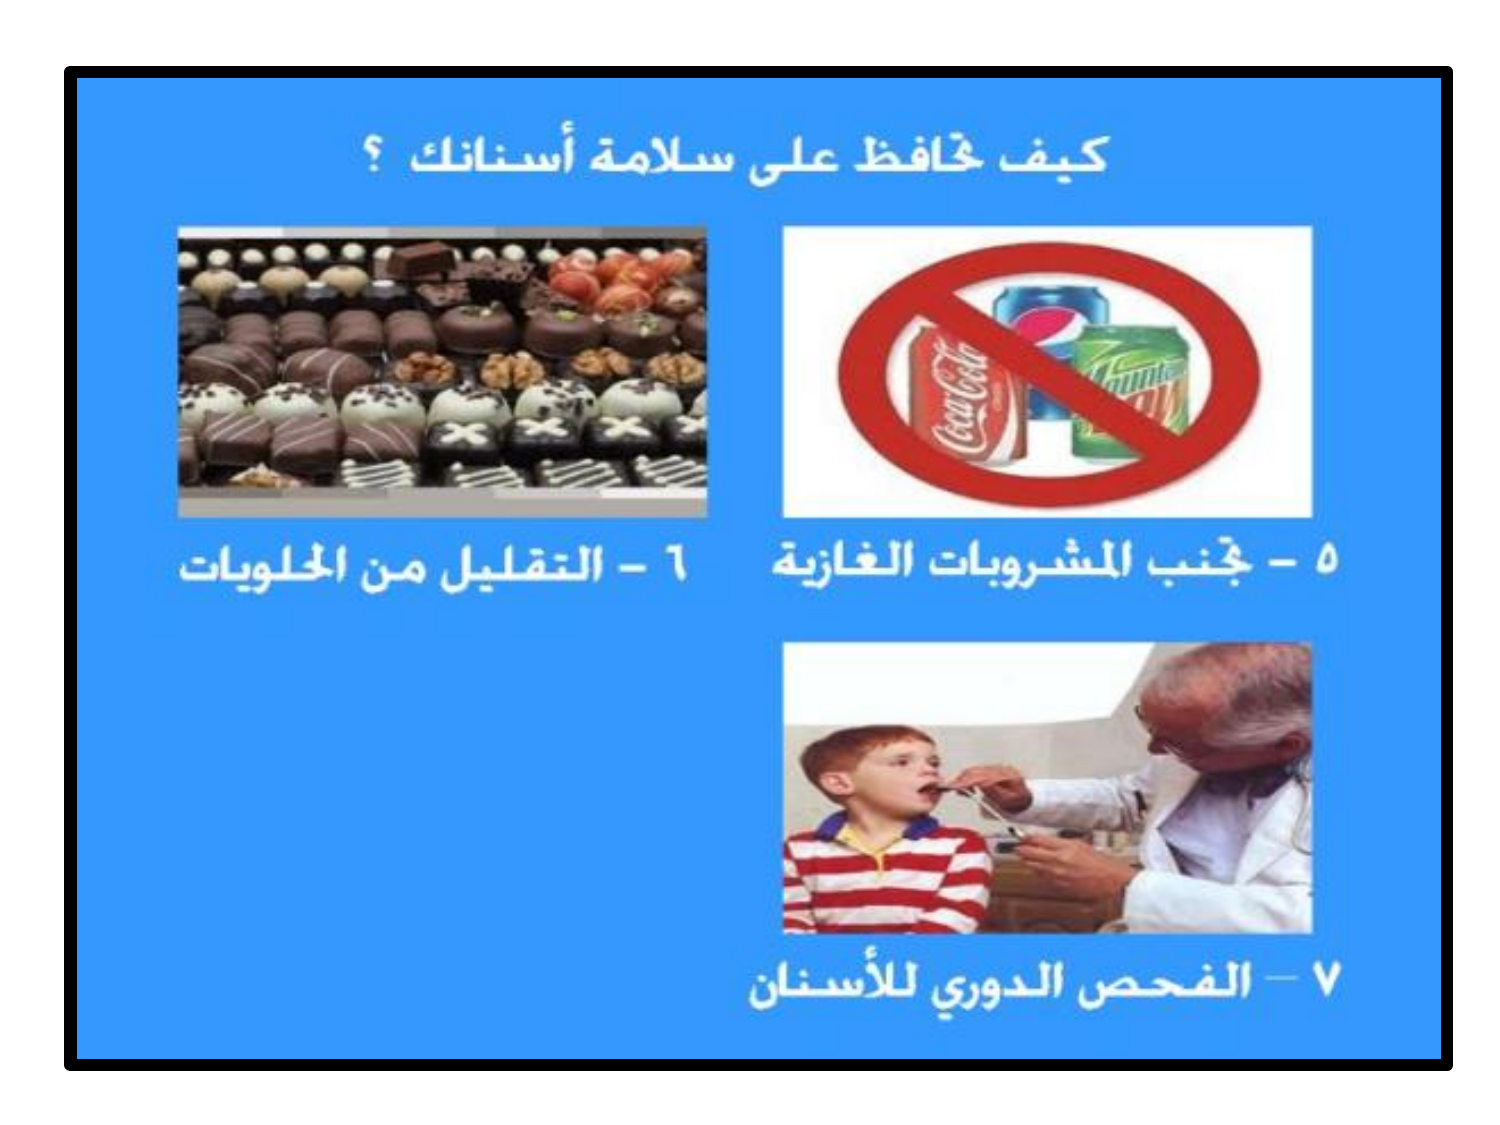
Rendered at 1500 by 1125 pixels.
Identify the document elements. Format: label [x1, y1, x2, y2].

picture [76, 77, 1442, 1059]
